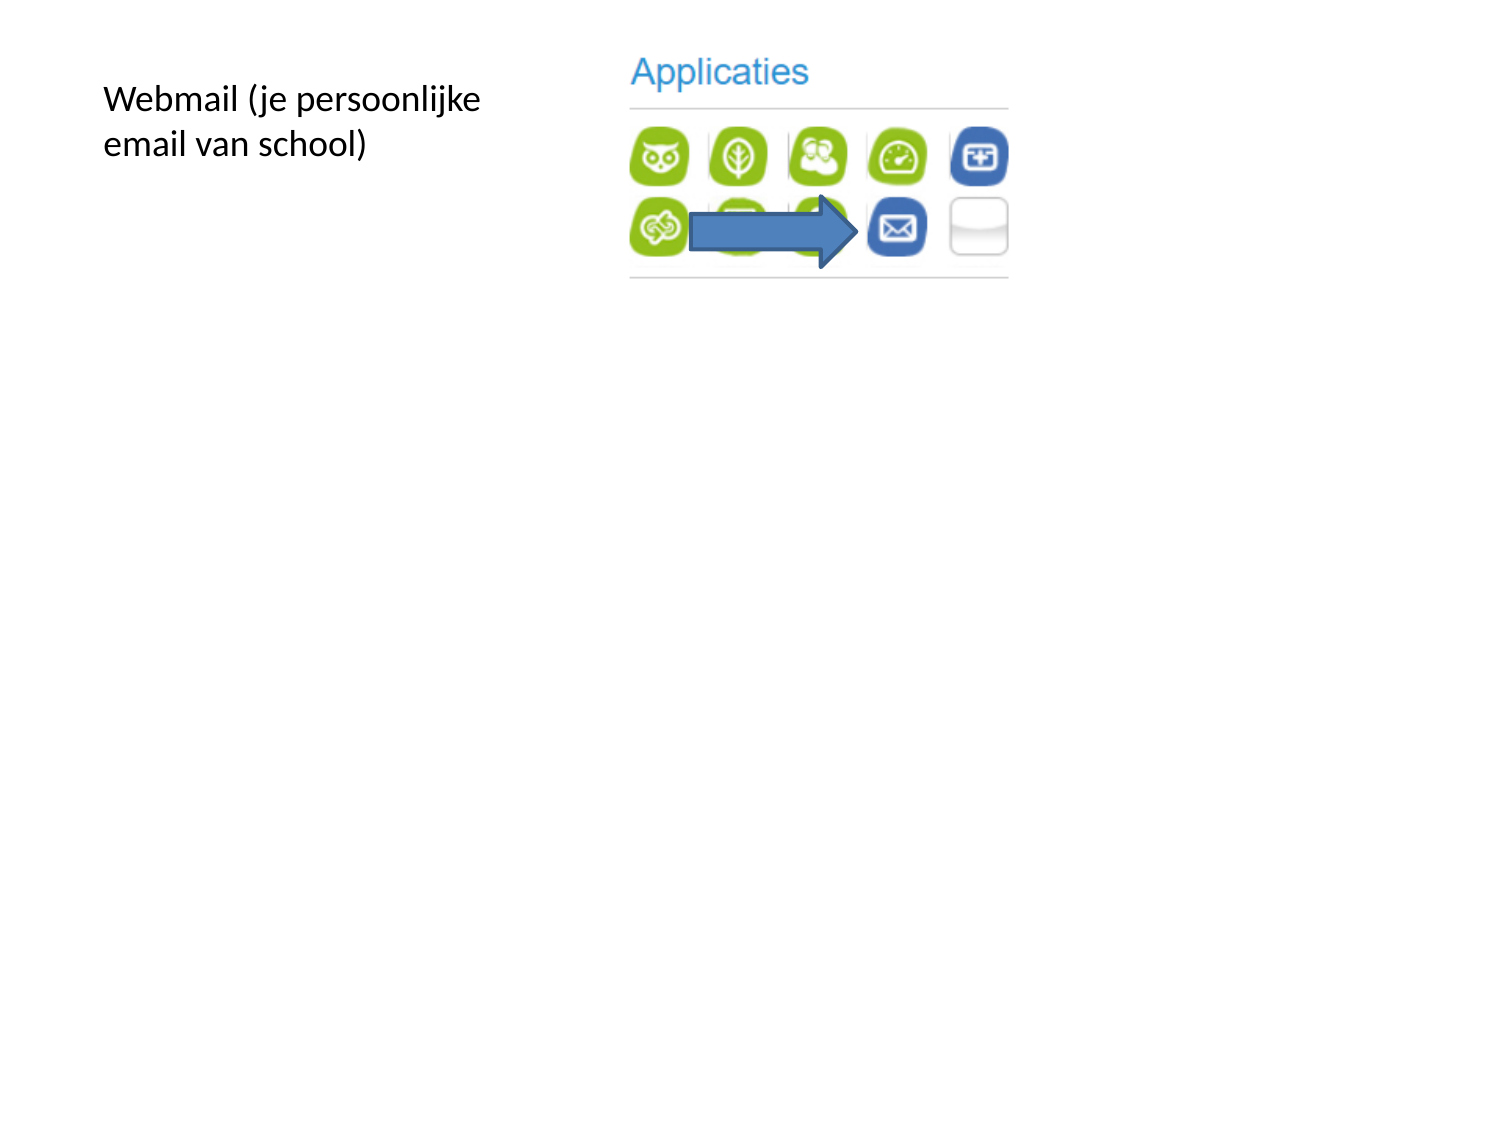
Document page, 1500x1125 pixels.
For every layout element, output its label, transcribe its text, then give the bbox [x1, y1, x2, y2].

picture [572, 18, 1049, 286]
text_box Webmail (je persoonlijke email van school) [88, 66, 561, 172]
